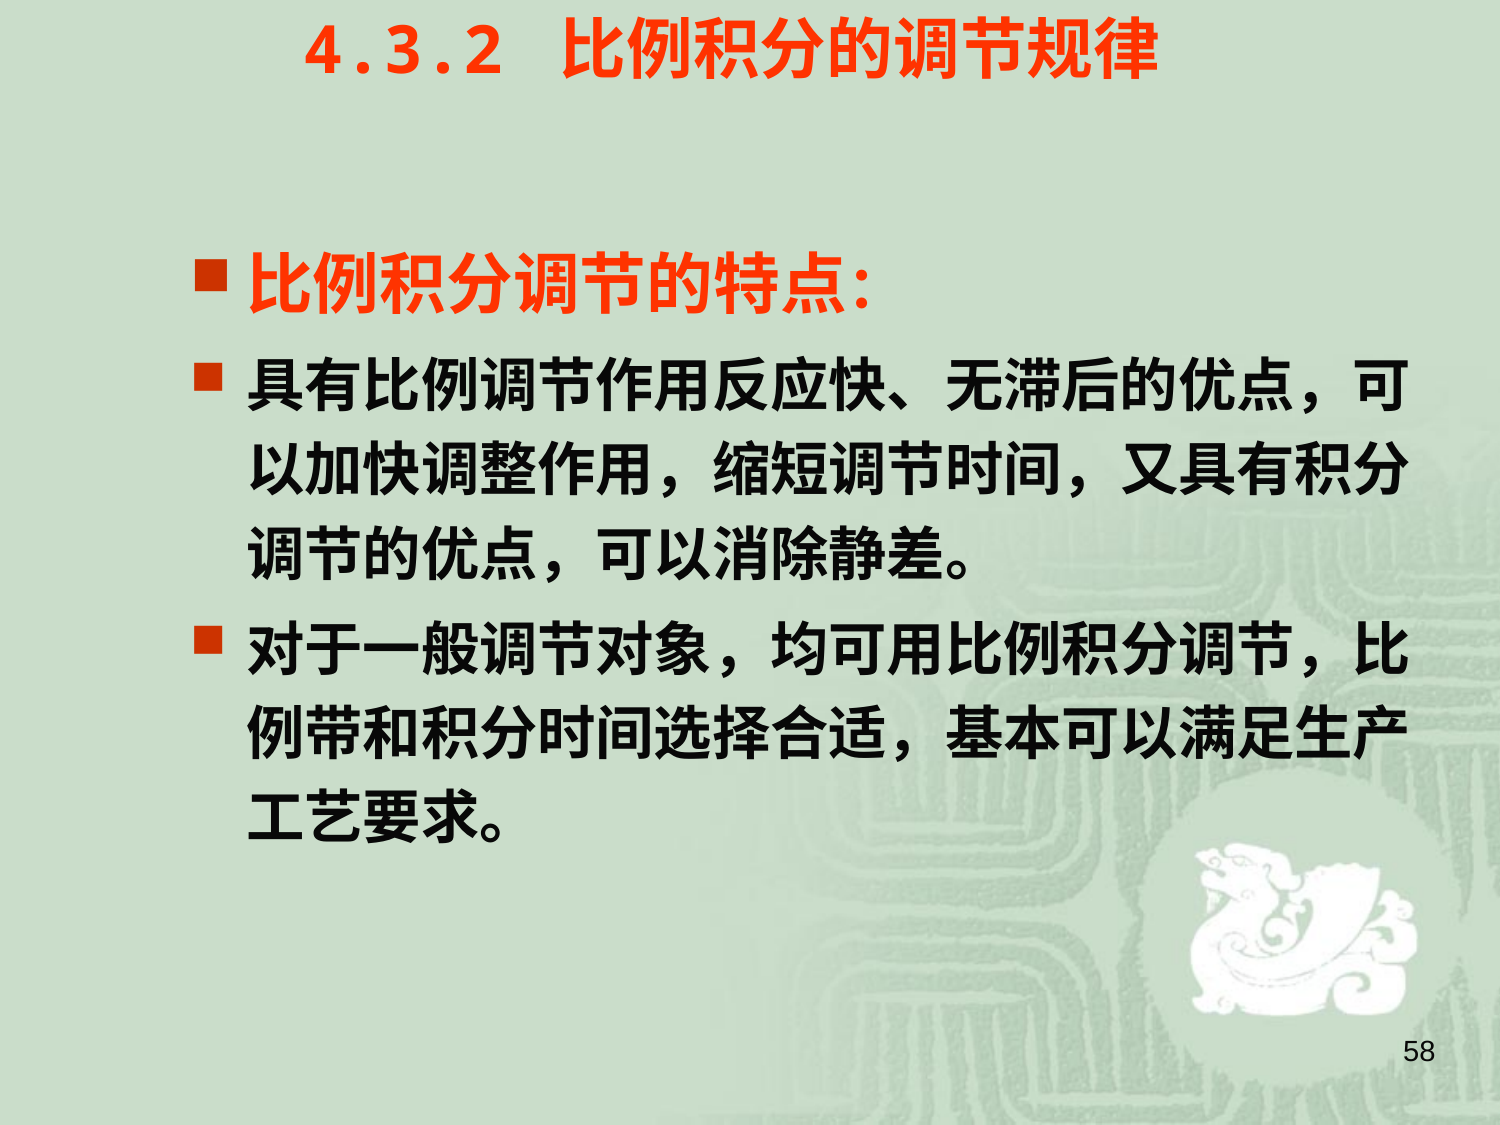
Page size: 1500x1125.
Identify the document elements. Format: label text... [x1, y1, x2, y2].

list 比例积分调节的特点： 具有比例调节作用反应快、无滞后的优点，可以加快调整作用，缩短调节时间，又具有积分调节的优点，可以消除静差。 对于一般调节对象，均可用比例积分调节，比例带和积分时间选择合适，基本可以满足生产工艺要求。 [174, 243, 1450, 858]
slide_number 58 [1074, 1024, 1451, 1103]
text_box 4.3.2 比例积分的调节规律 [242, 0, 1223, 95]
picture [0, 0, 1500, 1125]
